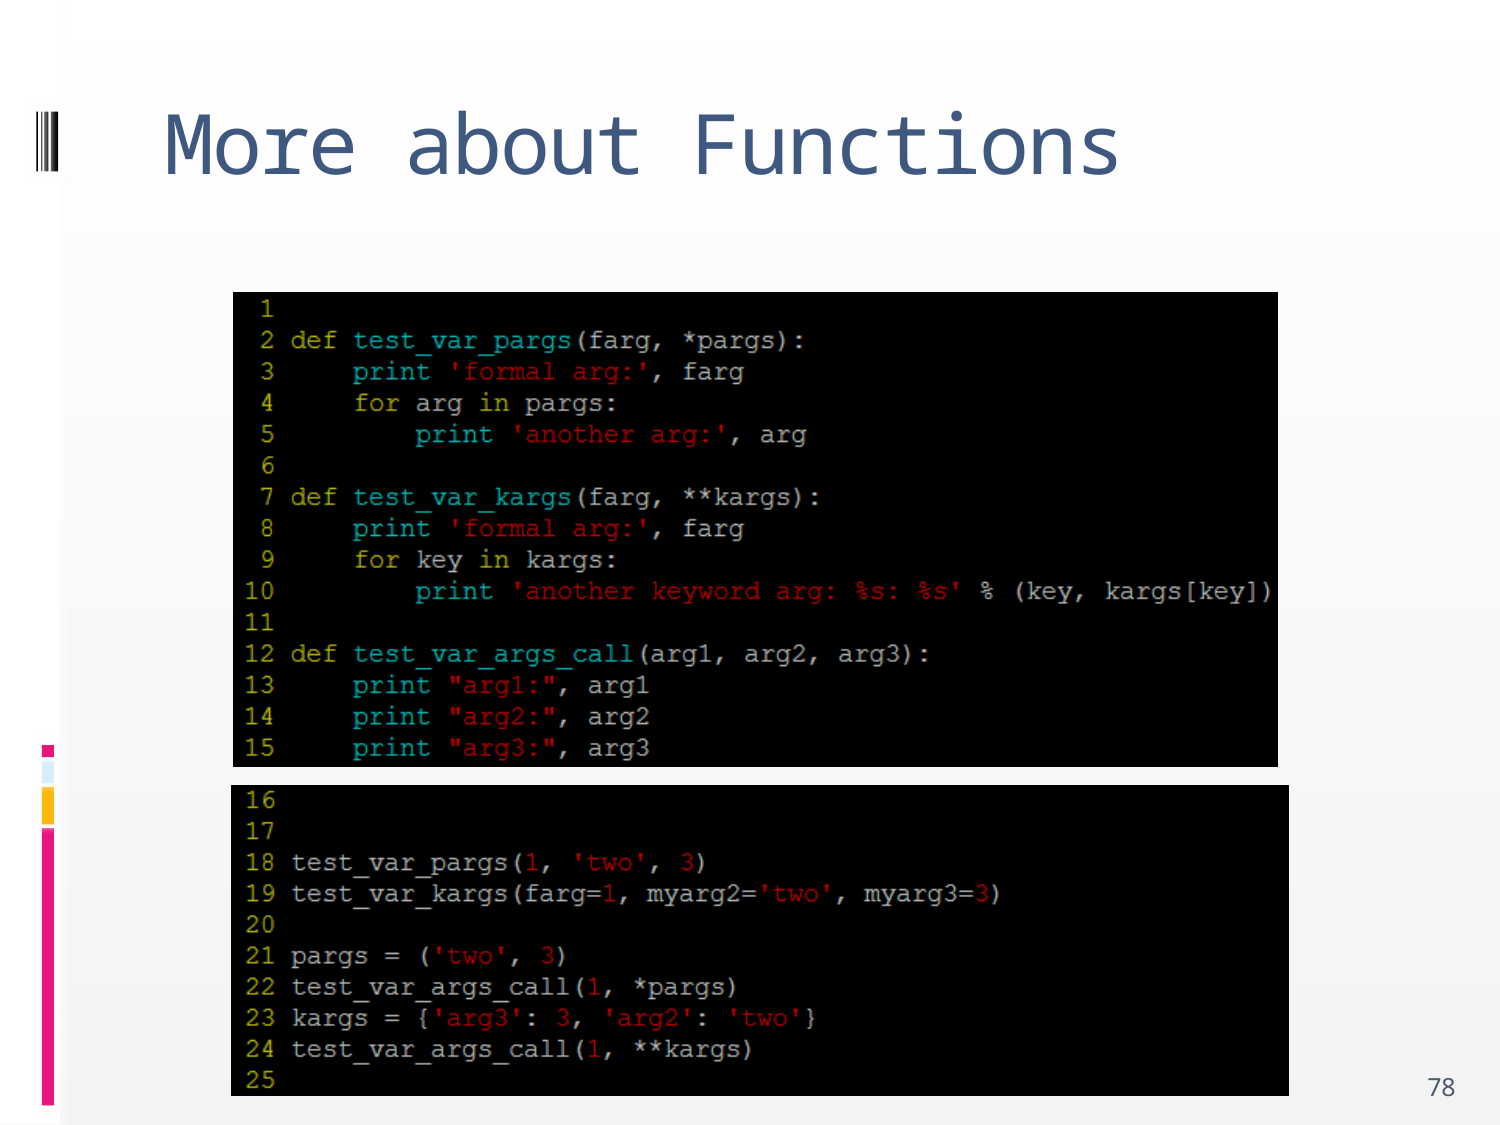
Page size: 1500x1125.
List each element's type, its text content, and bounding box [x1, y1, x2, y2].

slide_number 78 [1412, 1052, 1488, 1113]
picture [231, 784, 1290, 1096]
picture [233, 292, 1278, 767]
title More about Functions [150, 83, 1425, 234]
